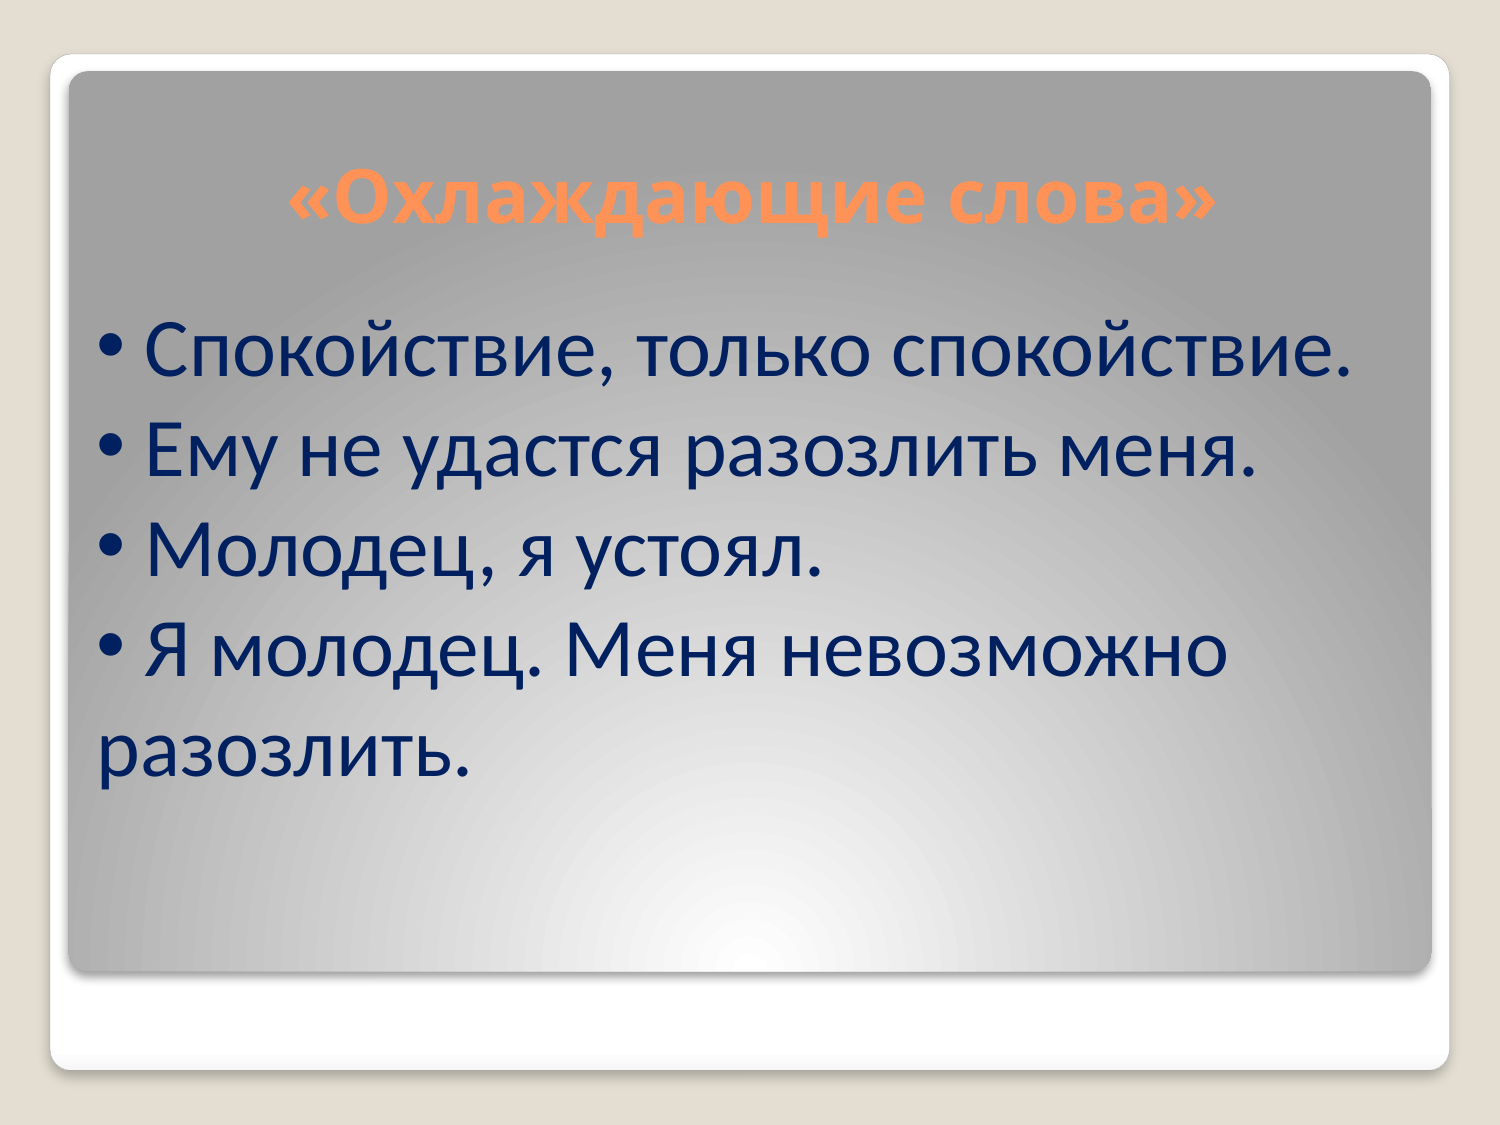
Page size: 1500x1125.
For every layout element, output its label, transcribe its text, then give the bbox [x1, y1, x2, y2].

text_box Спокойствие, только спокойствие. Ему не удастся разозлить меня. Молодец, я устоял. Я молодец. Меня невозможно разозлить. [82, 246, 1425, 891]
title «Охлаждающие слова» [82, 73, 1425, 246]
